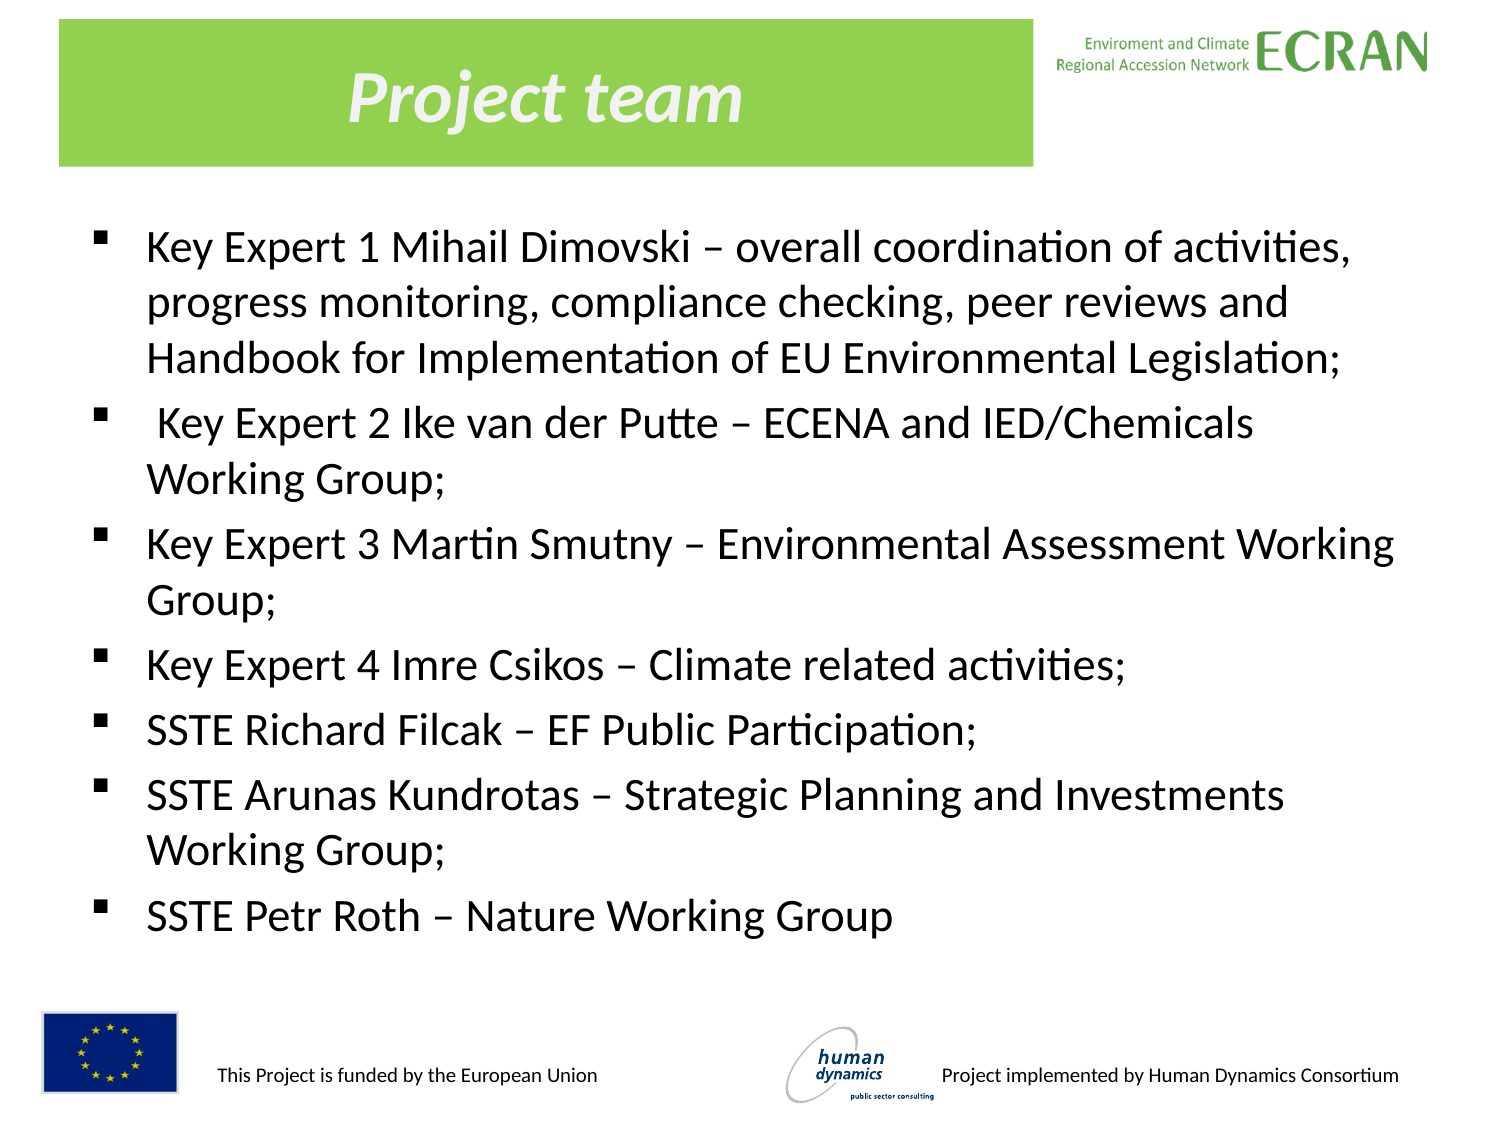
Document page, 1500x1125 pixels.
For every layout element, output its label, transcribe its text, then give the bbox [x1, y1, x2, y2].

picture [1057, 30, 1427, 73]
list Key Expert 1 Mihail Dimovski – overall coordination of activities, progress monitoring, compliance checking, peer reviews and Handbook for Implementation of EU Environmental Legislation; Key Expert 2 Ike van der Putte – ECENA and IED/Chemicals Working Group; Key Expert 3 Martin Smutny – Environmental Assessment Working Group; Key Expert 4 Imre Csikos – Climate related activities; SSTE Richard Filcak – EF Public Participation; SSTE Arunas Kundrotas – Strategic Planning and Investments Working Group; SSTE Petr Roth – Nature Working Group [75, 208, 1425, 951]
title Project team [59, 19, 1034, 167]
picture [41, 1011, 179, 1094]
